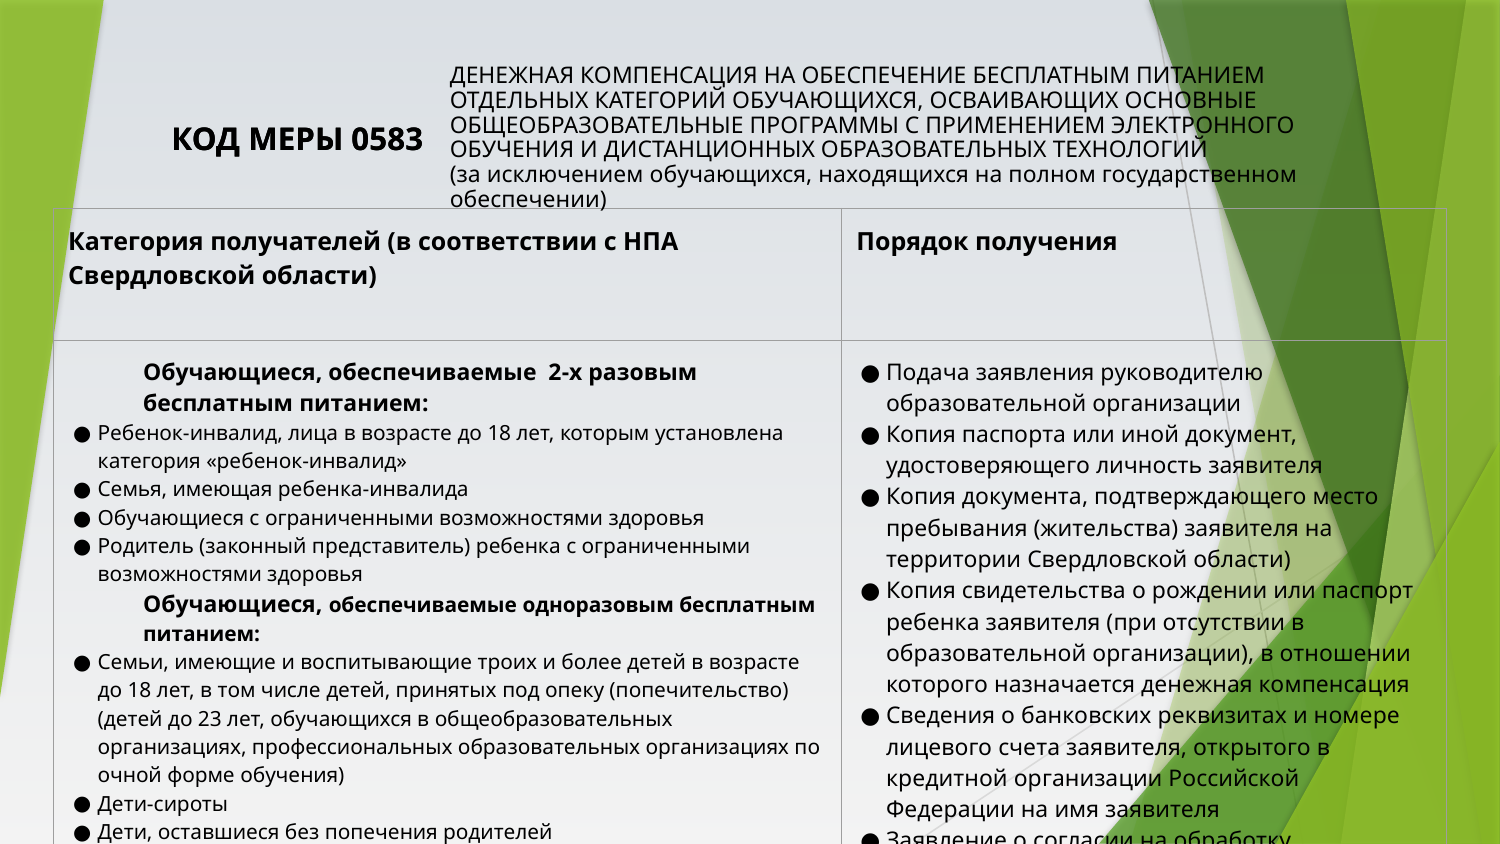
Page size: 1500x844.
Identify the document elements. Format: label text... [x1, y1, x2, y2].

table_cell Подача заявления руководителю образовательной организации Копия паспорта или иной документ, удостоверяющего личность заявителя Копия документа, подтверждающего место пребывания (жительства) заявителя на территории Свердловской области) Копия свидетельства о рождении или паспорт ребенка заявителя (при отсутствии в образовательной организации), в отношении которого назначается денежная компенсация Сведения о банковских реквизитах и номере лицевого счета заявителя, открытого в кредитной организации Российской Федерации на имя заявителя Заявление о согласии на обработку персональных данных заявителя, обучающегося из числа отдельных категорий и (или) обучающегося с ОВЗ в соответствии с законодательством Российской Федерации [842, 341, 1446, 844]
table_header Категория получателей (в соответствии с НПА Свердловской области) [54, 209, 841, 340]
table_header Порядок получения [842, 209, 1446, 340]
table_cell Обучающиеся, обеспечиваемые 2-х разовым бесплатным питанием: Ребенок-инвалид, лица в возрасте до 18 лет, которым установлена категория «ребенок-инвалид» Семья, имеющая ребенка-инвалида Обучающиеся с ограниченными возможностями здоровья Родитель (законный представитель) ребенка с ограниченными возможностями здоровья Обучающиеся, обеспечиваемые одноразовым бесплатным питанием: Семьи, имеющие и воспитывающие троих и более детей в возрасте до 18 лет, в том числе детей, принятых под опеку (попечительство) (детей до 23 лет, обучающихся в общеобразовательных организациях, профессиональных образовательных организациях по очной форме обучения) Дети-сироты Дети, оставшиеся без попечения родителей Лица из числа детей-сирот и детей, оставшихся без попечения родителей Дети из числа многодетных семей Законные представители детей-сирот, детей, оставшихся без попечения родителей Малоимущие семьи (семьи со среднедушевым доходом ниже величины прожиточного минимума, установленного в Свердловской области) Отдельные категории граждан, проживающих в малоимущих семьях [54, 341, 841, 844]
text_box КОД МЕРЫ 0583 [122, 79, 439, 196]
title ДЕНЕЖНАЯ КОМПЕНСАЦИЯ НА ОБЕСПЕЧЕНИЕ БЕСПЛАТНЫМ ПИТАНИЕМ ОТДЕЛЬНЫХ КАТЕГОРИЙ ОБУЧАЮЩИХСЯ, ОСВАИВАЮЩИХ ОСНОВНЫЕ ОБЩЕОБРАЗОВАТЕЛЬНЫЕ ПРОГРАММЫ С ПРИМЕНЕНИЕМ ЭЛЕКТРОННОГО ОБУЧЕНИЯ И ДИСТАНЦИОННЫХ ОБРАЗОВАТЕЛЬНЫХ ТЕХНОЛОГИЙ (за исключением обучающихся, находящихся на полном государственном обеспечении) [438, 80, 1384, 197]
